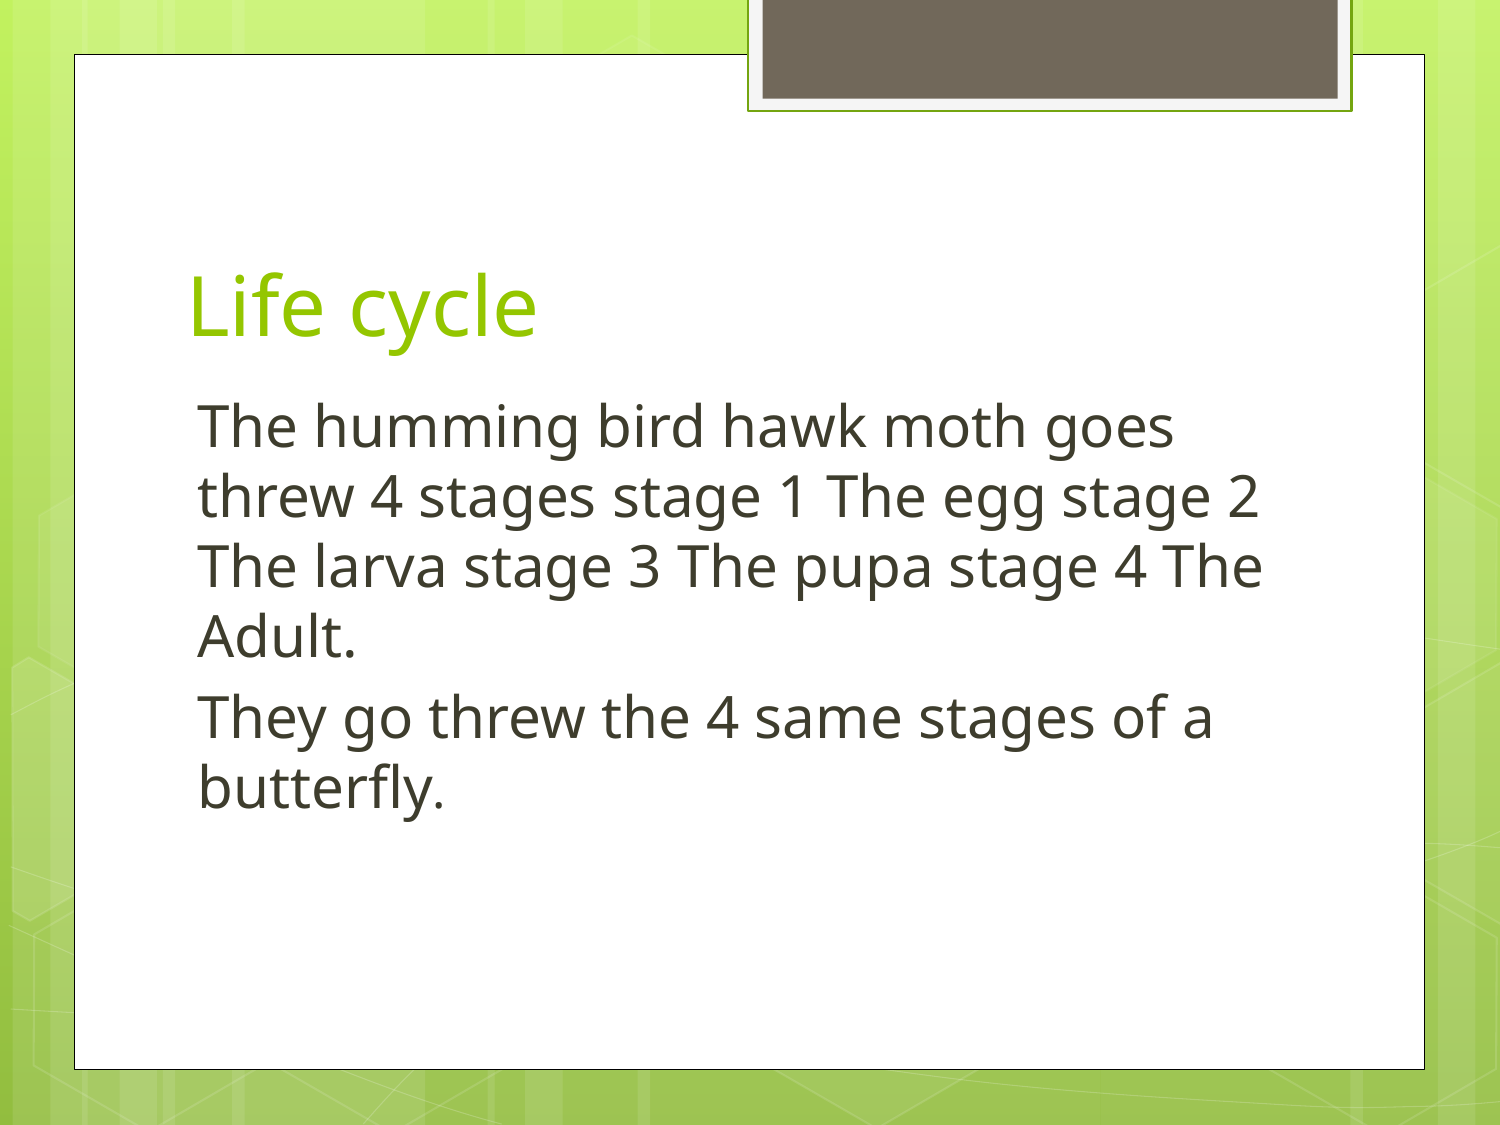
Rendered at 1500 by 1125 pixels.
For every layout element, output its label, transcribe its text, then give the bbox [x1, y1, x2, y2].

list The humming bird hawk moth goes threw 4 stages stage 1 The egg stage 2 The larva stage 3 The pupa stage 4 The Adult. They go threw the 4 same stages of a butterfly. [171, 381, 1283, 957]
title Life cycle [171, 172, 1324, 361]
